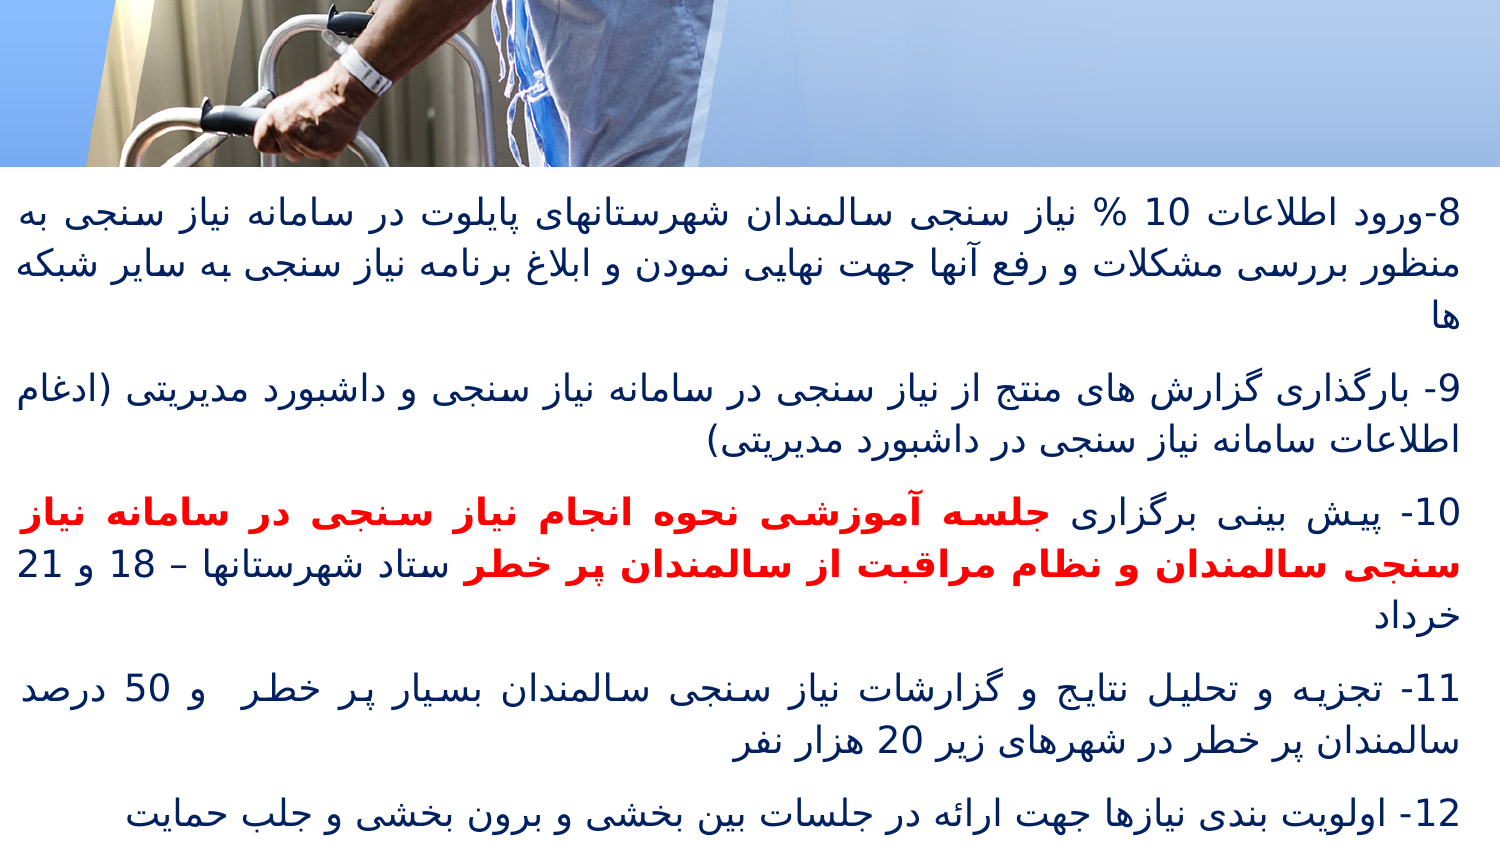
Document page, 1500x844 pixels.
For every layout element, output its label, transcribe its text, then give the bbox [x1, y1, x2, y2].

picture [0, 0, 1500, 844]
list 8-ورود اطلاعات 10 % نیاز سنجی سالمندان شهرستانهای پایلوت در سامانه نیاز سنجی به منظور بررسی مشکلات و رفع آنها جهت نهایی نمودن و ابلاغ برنامه نیاز سنجی به سایر شبکه ها 9- بارگذاری گزارش های منتج از نیاز سنجی در سامانه نیاز سنجی و داشبورد مدیریتی (ادغام اطلاعات سامانه نیاز سنجی در داشبورد مدیریتی) 10- پیش بینی برگزاری جلسه آموزشی نحوه انجام نیاز سنجی در سامانه نیاز سنجی سالمندان و نظام مراقبت از سالمندان پر خطر ستاد شهرستانها – 18 و 21 خرداد 11- تجزیه و تحلیل نتایج و گزارشات نیاز سنجی سالمندان بسیار پر خطر و 50 درصد سالمندان پر خطر در شهرهای زیر 20 هزار نفر 12- اولویت بندی نیازها جهت ارائه در جلسات بین بخشی و برون بخشی و جلب حمایت [0, 173, 1477, 844]
